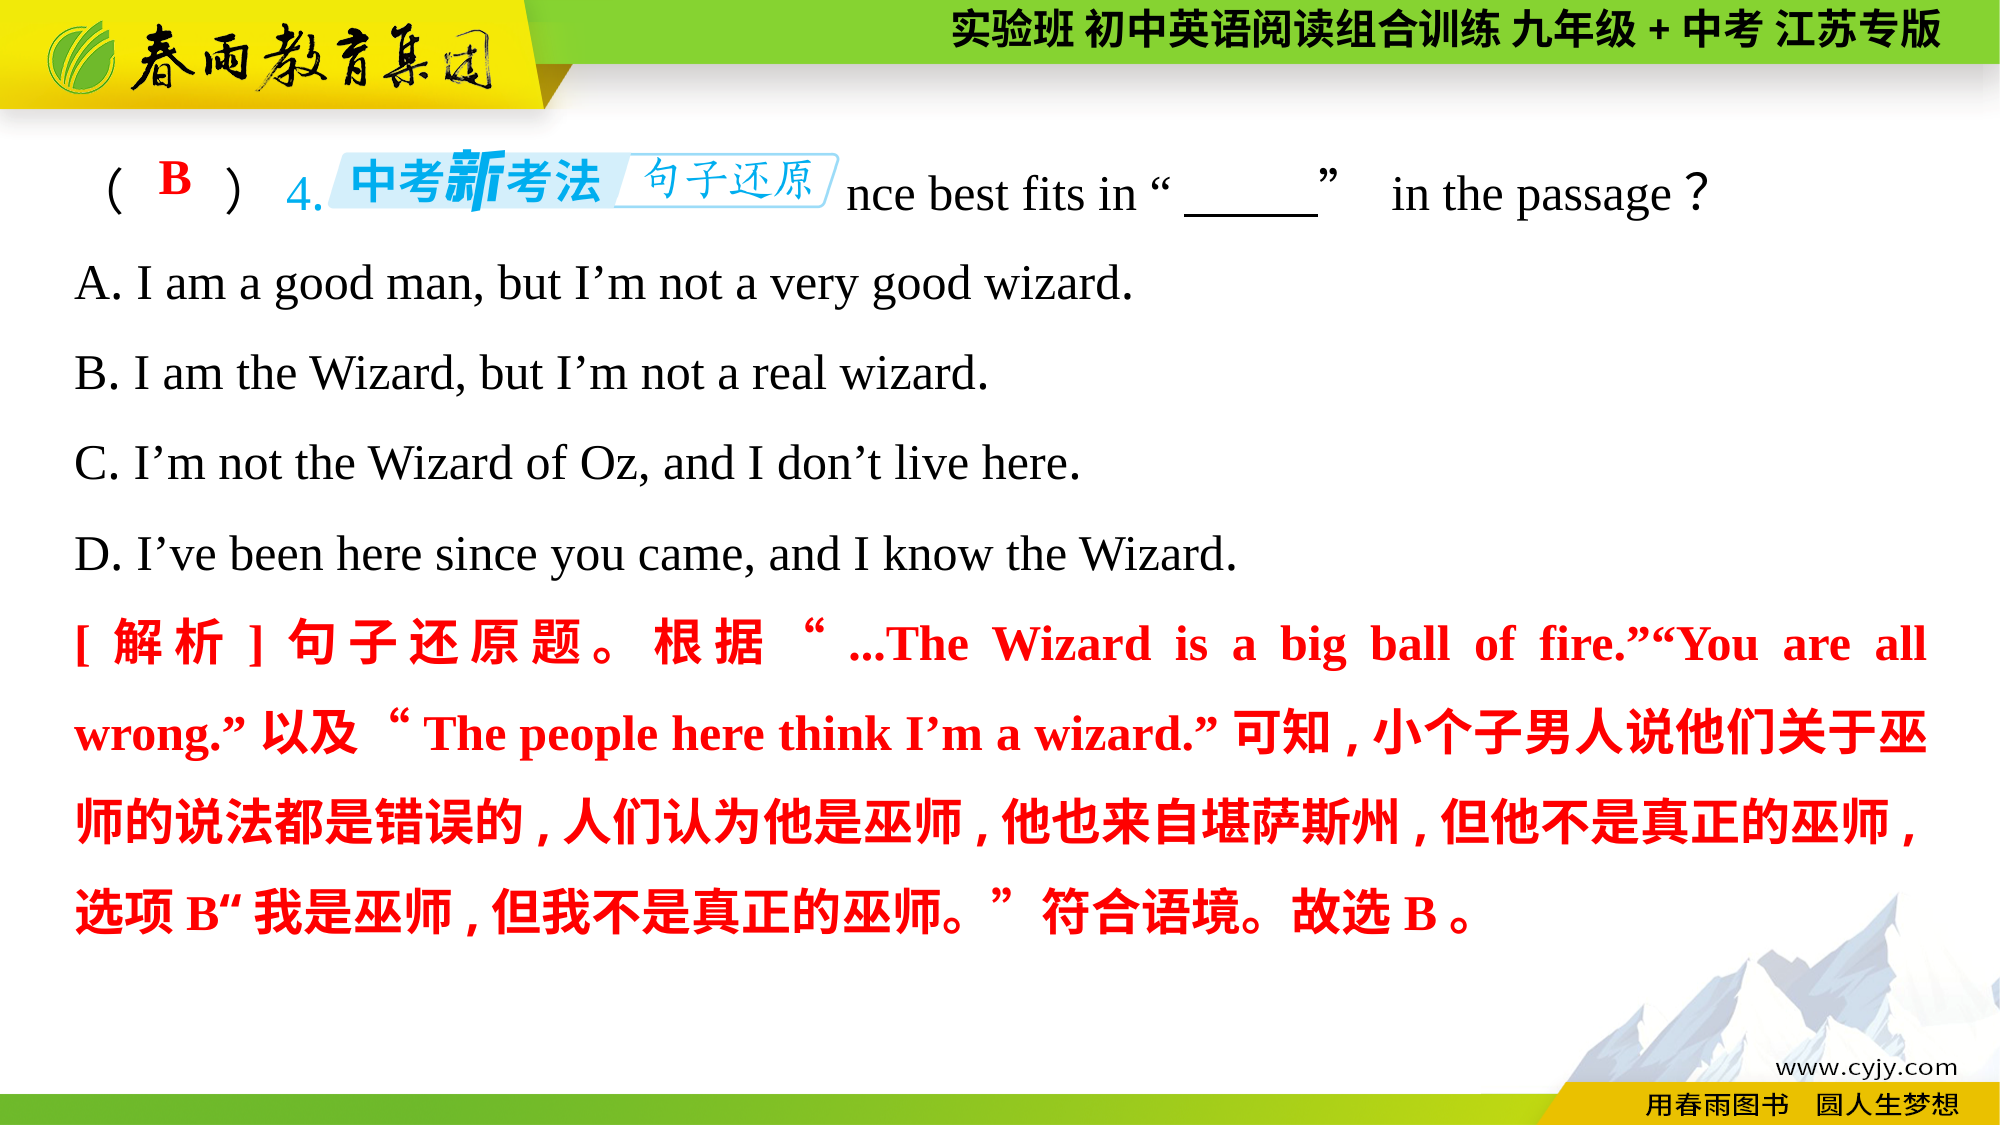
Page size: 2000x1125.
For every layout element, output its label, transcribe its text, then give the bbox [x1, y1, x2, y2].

text_box [解析]句子还原题。根据“...The Wizard is a big ball of fire.”“You are all wrong.”以及“The people here think I’m a wizard.”可知,小个子男人说他们关于巫师的说法都是错误的,人们认为他是巫师,他也来自堪萨斯州,但他不是真正的巫师,选项B“我是巫师,但我不是真正的巫师。”符合语境。故选B。 [59, 573, 1944, 949]
picture [0, 0, 2000, 1125]
list （ ）4. Which sentence best fits in “ ” in the passage？ A. I am a good man, but I’m not a very good wizard. B. I am the Wizard, but I’m not a real wizard. C. I’m not the Wizard of Oz, and I don’t live here. D. I’ve been here since you came, and I know the Wizard. [59, 122, 1944, 573]
text_box B [143, 137, 207, 213]
